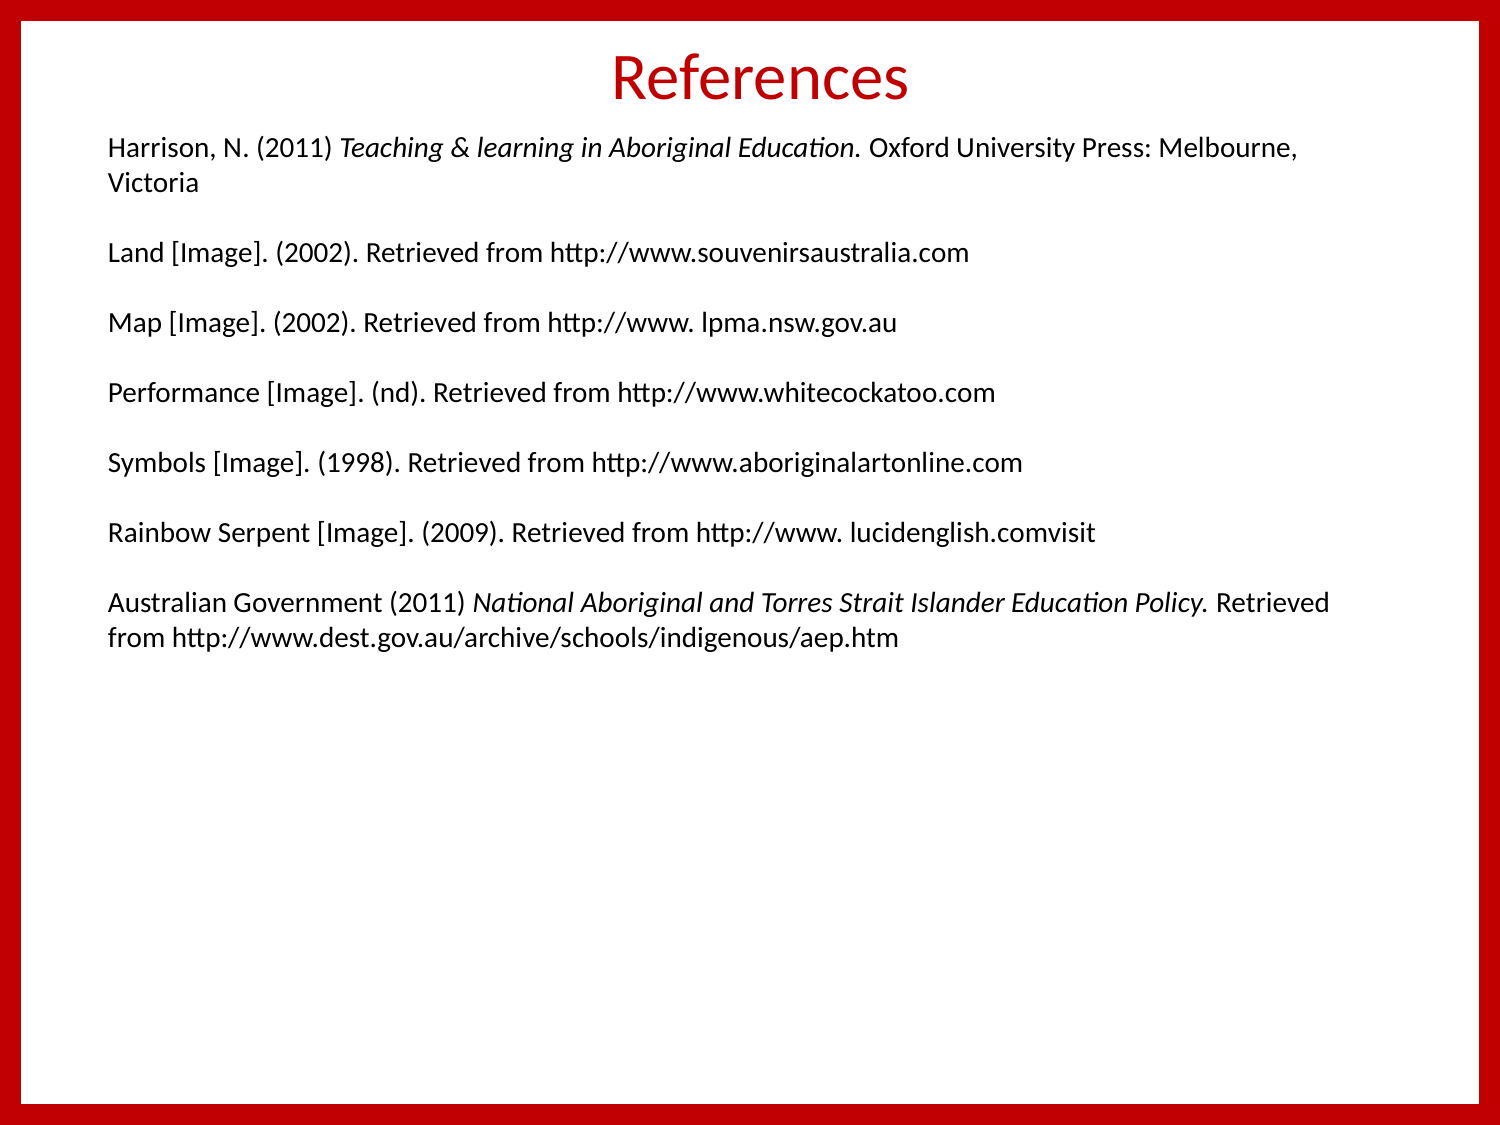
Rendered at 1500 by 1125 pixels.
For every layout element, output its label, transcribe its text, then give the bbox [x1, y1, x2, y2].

text_box Harrison, N. (2011) Teaching & learning in Aboriginal Education. Oxford University Press: Melbourne, Victoria Land [Image]. (2002). Retrieved from http://www.souvenirsaustralia.com Map [Image]. (2002). Retrieved from http://www. lpma.nsw.gov.au Performance [Image]. (nd). Retrieved from http://www.whitecockatoo.com Symbols [Image]. (1998). Retrieved from http://www.aboriginalartonline.com Rainbow Serpent [Image]. (2009). Retrieved from http://www. lucidenglish.comvisit Australian Government (2011) National Aboriginal and Torres Strait Islander Education Policy. Retrieved from http://www.dest.gov.au/archive/schools/indigenous/aep.htm [93, 121, 1372, 866]
text_box [0, 0, 1500, 1125]
text_box References [98, 25, 1424, 120]
